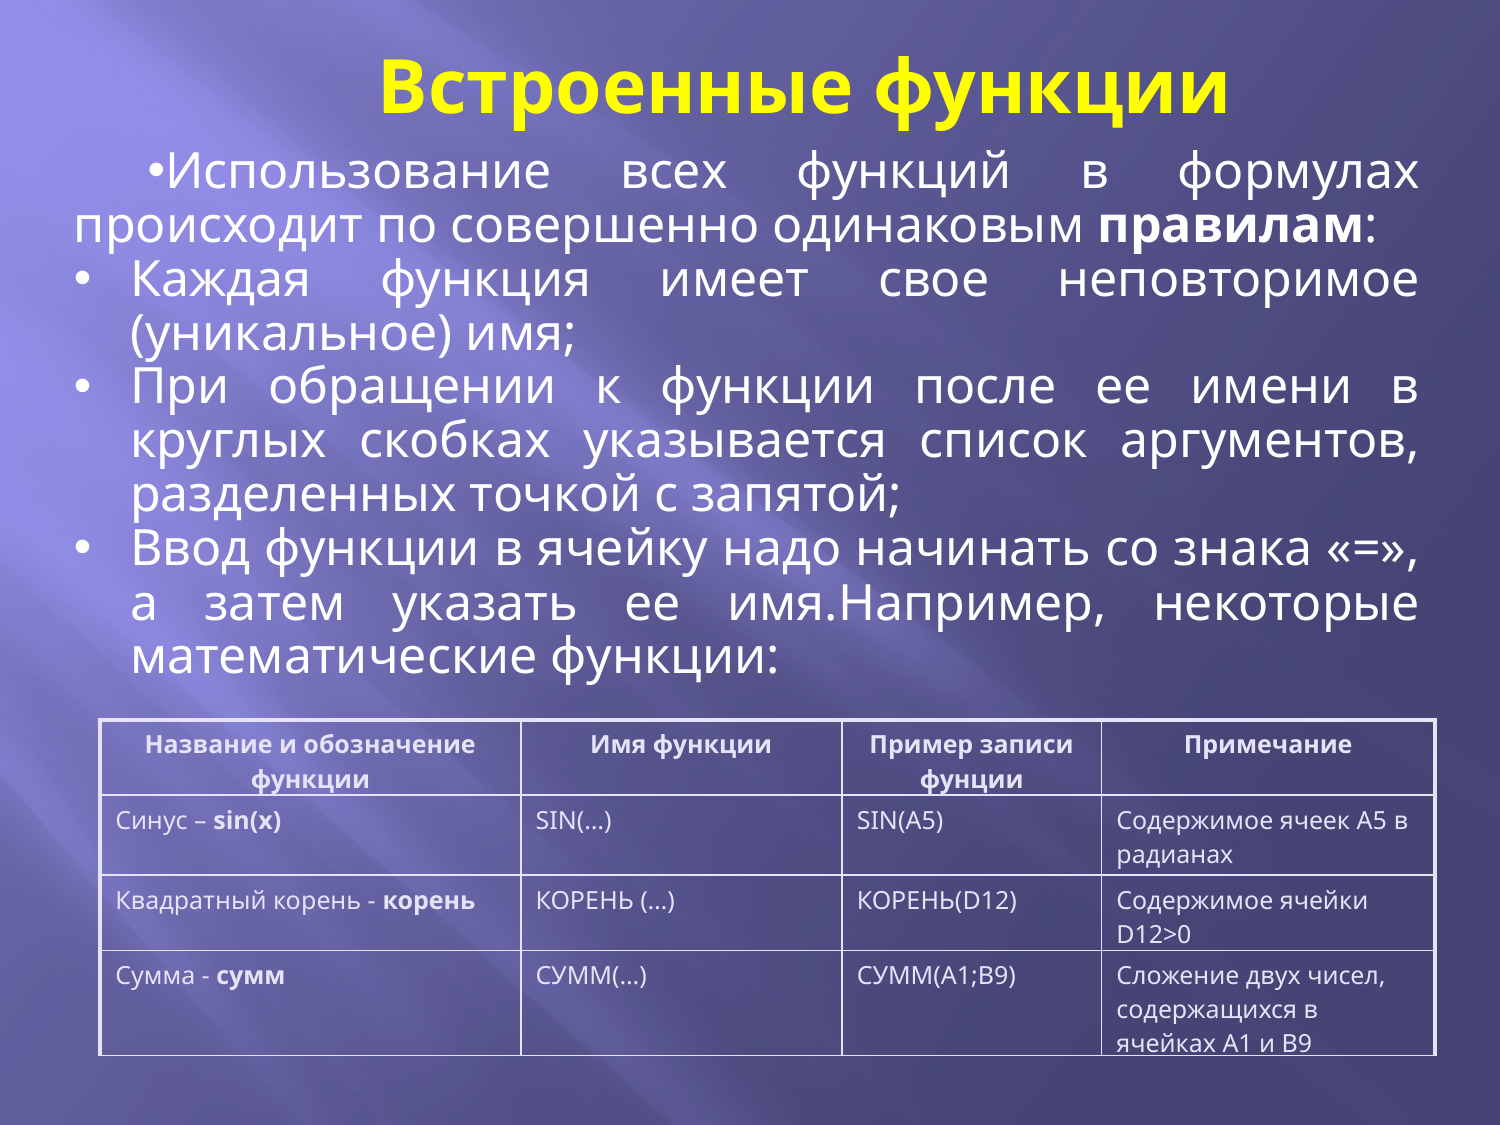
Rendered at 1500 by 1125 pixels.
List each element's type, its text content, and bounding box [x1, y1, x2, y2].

table_cell СУММ(…) [522, 951, 841, 1055]
table_cell Сложение двух чисел, содержащихся в ячейках А1 и В9 [1102, 951, 1433, 1055]
table_cell SIN(…) [522, 796, 841, 874]
table_header Пример записи фунции [843, 722, 1101, 794]
table_cell КОРЕНЬ (…) [522, 876, 841, 950]
table_cell Синус – sin(x) [102, 796, 520, 874]
table_header Примечание [1102, 722, 1433, 794]
table_cell Содержимое ячеек А5 в радианах [1102, 796, 1433, 874]
table_cell Сумма - сумм [102, 951, 520, 1055]
text_box Использование всех функций в формулах происходит по совершенно одинаковым правилам: Каждая функция имеет свое неповторимое (уникальное) имя; При обращении к функции после ее имени в круглых скобках указывается список аргументов, разделенных точкой с запятой; Ввод функции в ячейку надо начинать со знака «=», а затем указать ее имя.Например, некоторые математические функции: [59, 137, 1436, 693]
table_header Название и обозначение функции [102, 722, 520, 794]
table_cell СУММ(А1;В9) [843, 951, 1101, 1055]
table_cell SIN(А5) [843, 796, 1101, 874]
table_header Имя функции [522, 722, 841, 794]
table_cell Содержимое ячейки D12>0 [1102, 876, 1433, 950]
table_cell Квадратный корень - корень [102, 876, 520, 950]
text_box Встроенные функции [363, 30, 1248, 136]
table_cell КОРЕНЬ(D12) [843, 876, 1101, 950]
